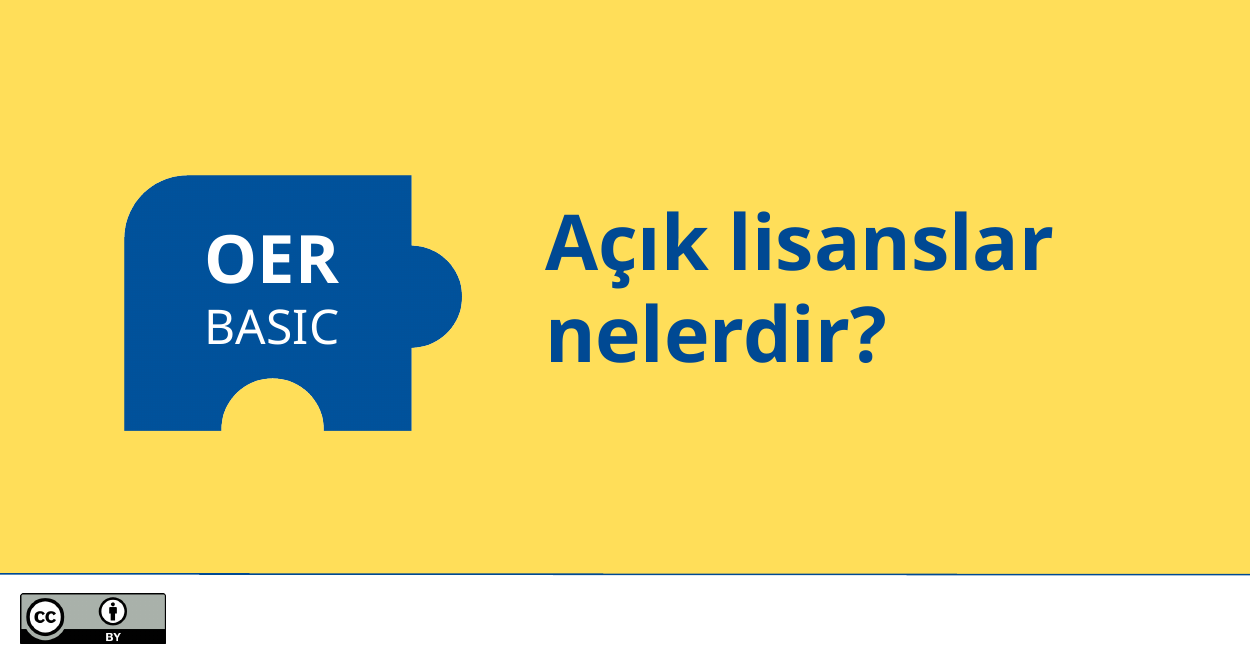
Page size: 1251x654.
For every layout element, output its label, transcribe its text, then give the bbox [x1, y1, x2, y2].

text_box OER BASIC [466, 202, 706, 370]
text_box Açık lisanslar nelerdir? [532, 180, 1189, 391]
picture [124, 174, 462, 432]
picture [20, 592, 166, 645]
text_box [0, 582, 1250, 654]
